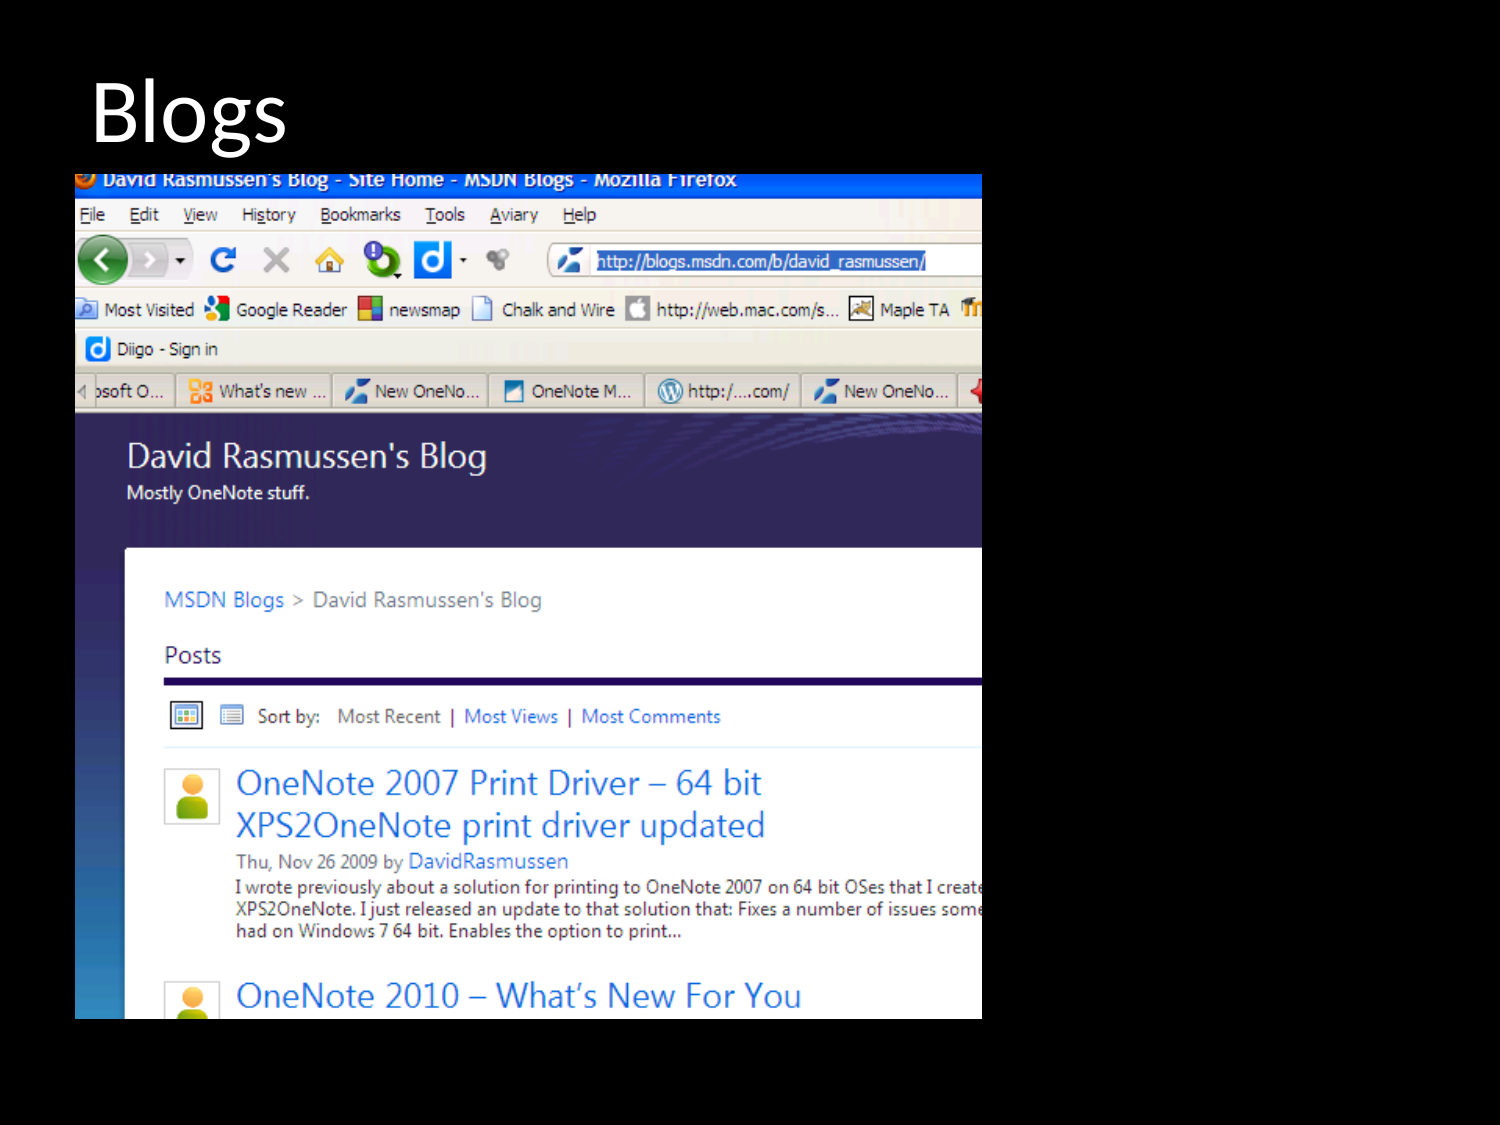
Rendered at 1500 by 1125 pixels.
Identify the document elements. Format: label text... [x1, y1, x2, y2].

title Blogs [75, 12, 1425, 200]
picture [74, 174, 982, 1019]
